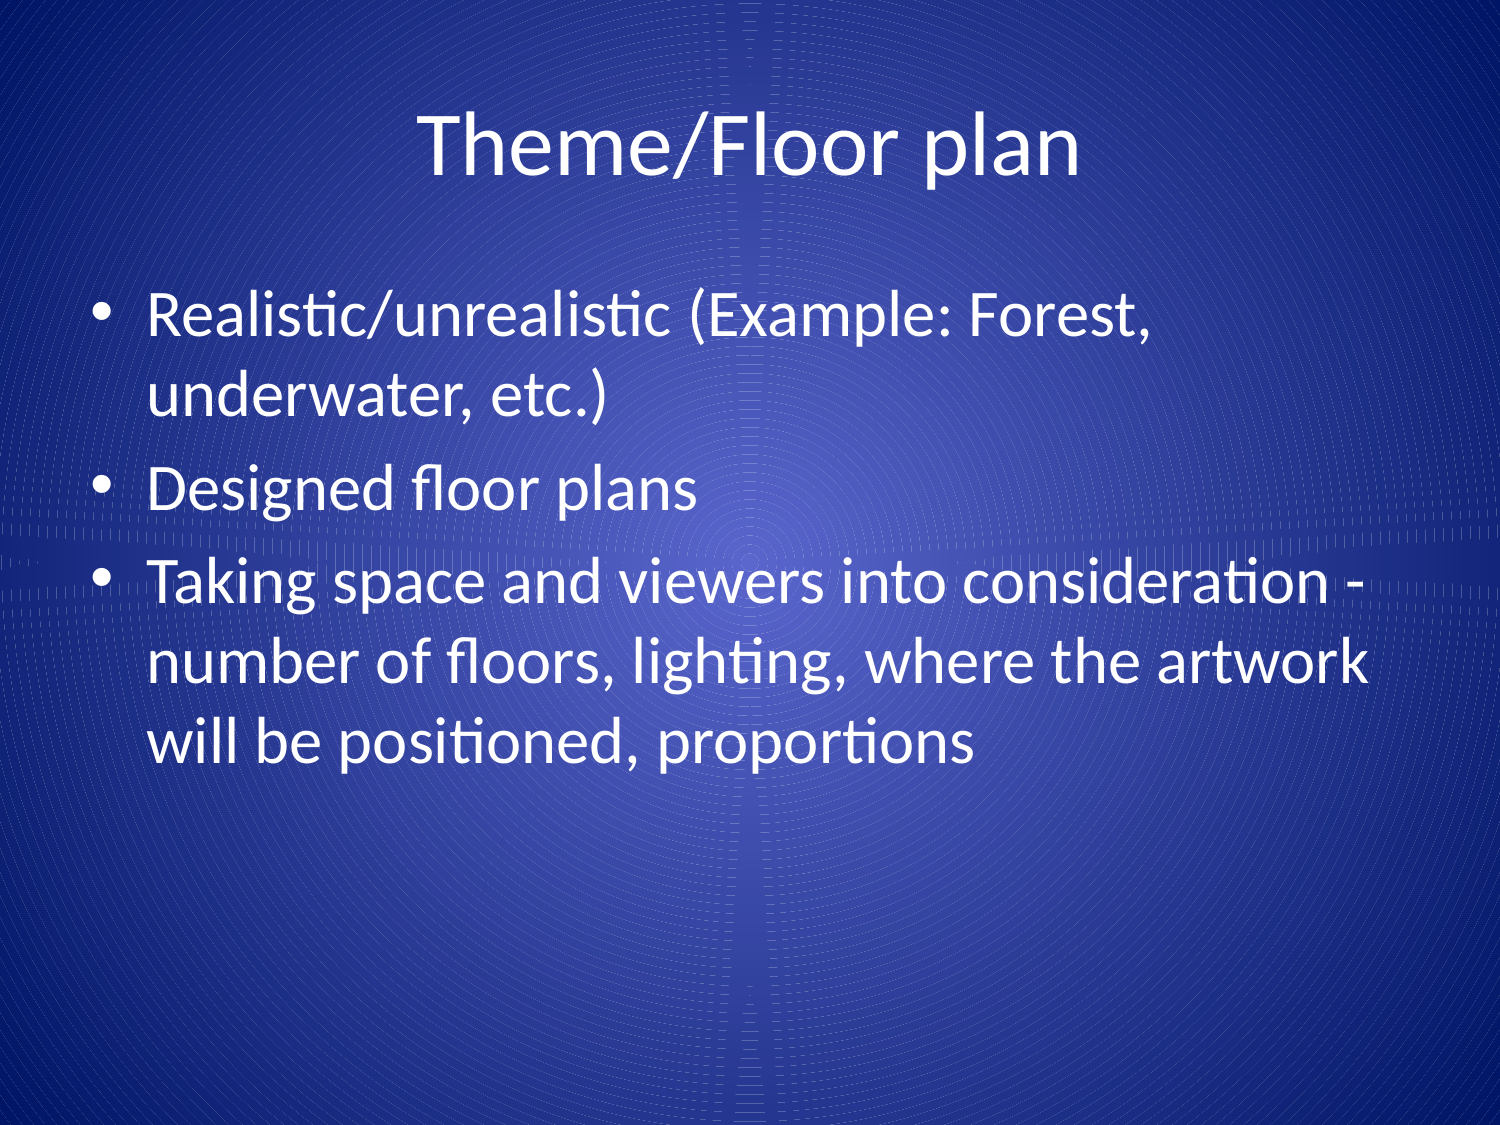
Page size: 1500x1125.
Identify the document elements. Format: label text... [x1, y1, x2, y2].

list Realistic/unrealistic (Example: Forest, underwater, etc.) Designed floor plans Taking space and viewers into consideration - number of floors, lighting, where the artwork will be positioned, proportions [75, 262, 1425, 1005]
title Theme/Floor plan [75, 45, 1425, 233]
